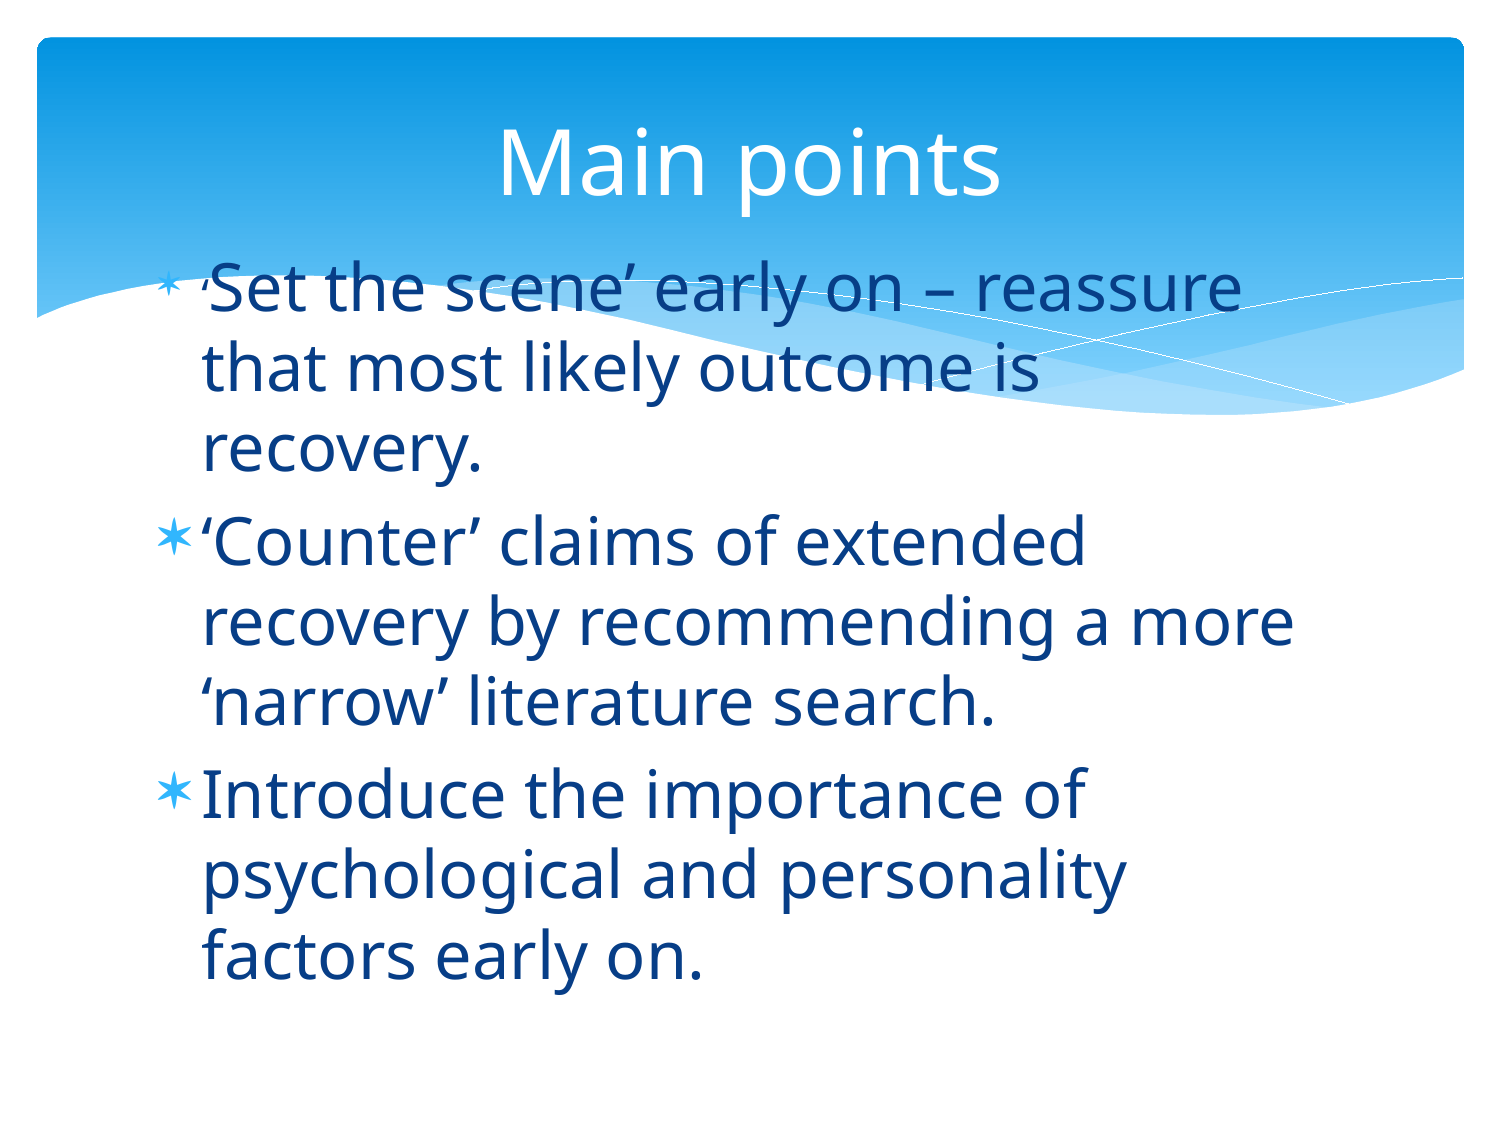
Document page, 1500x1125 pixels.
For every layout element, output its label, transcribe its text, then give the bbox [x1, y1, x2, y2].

title Main points [75, 55, 1425, 261]
list ‘Set the scene’ early on – reassure that most likely outcome is recovery. ‘Counter’ claims of extended recovery by recommending a more ‘narrow’ literature search. Introduce the importance of psychological and personality factors early on. [143, 261, 1359, 1005]
